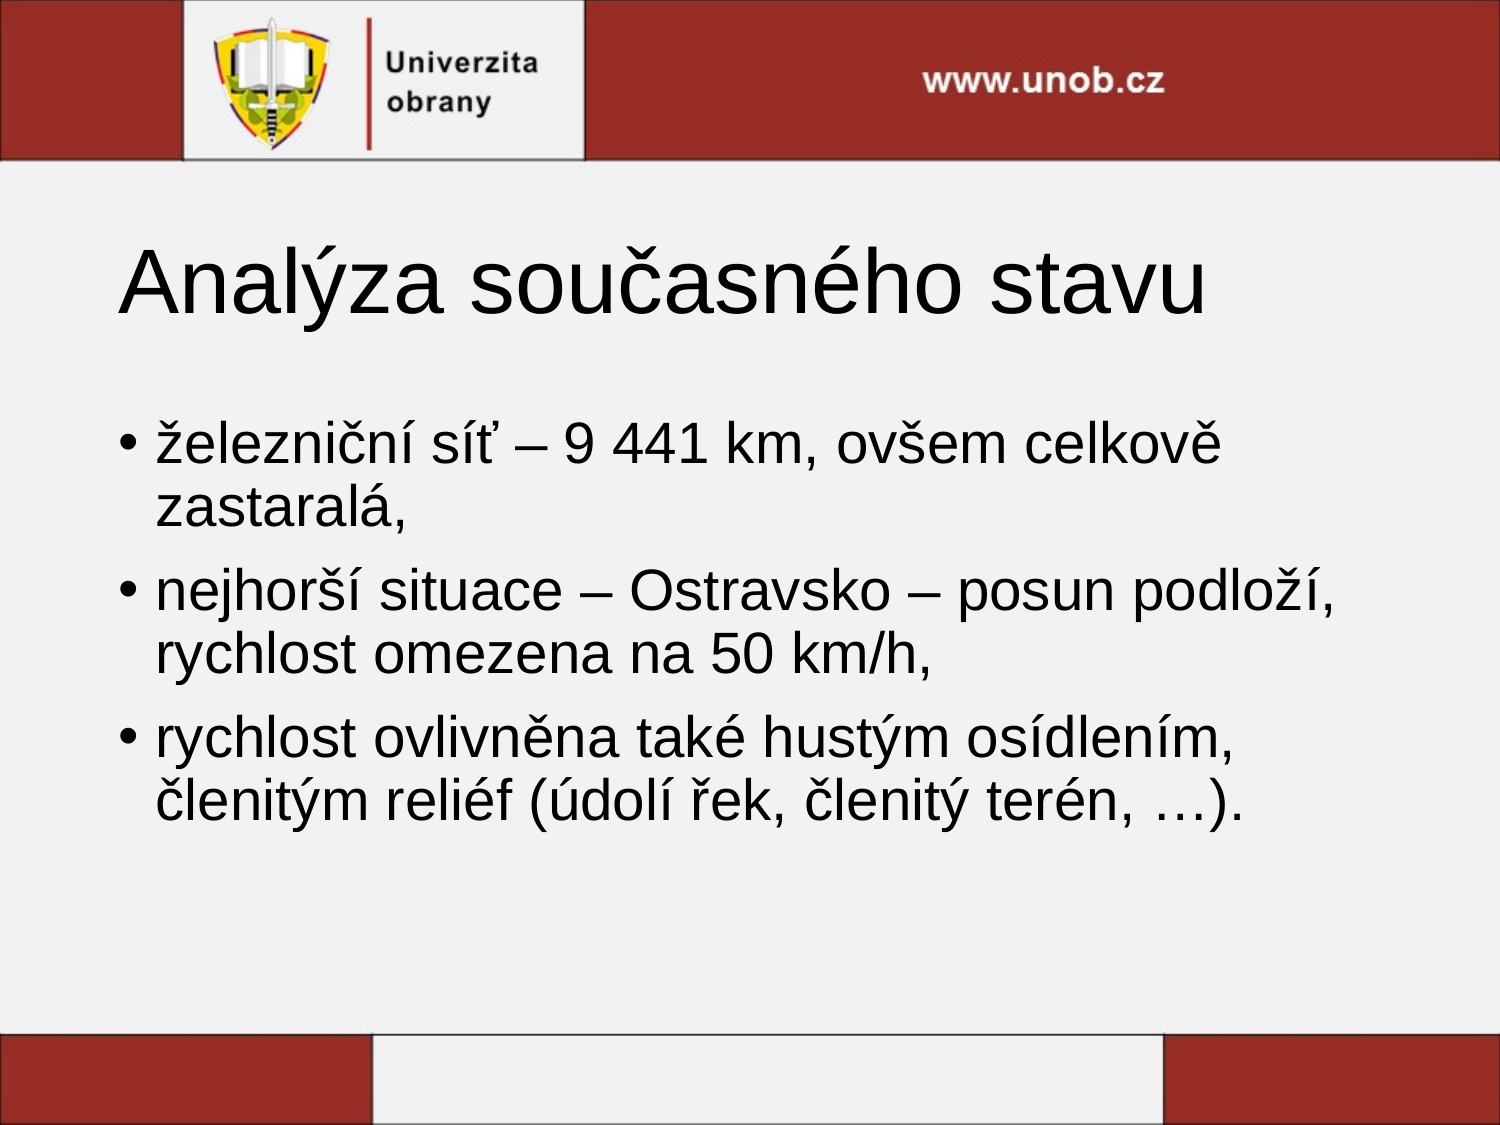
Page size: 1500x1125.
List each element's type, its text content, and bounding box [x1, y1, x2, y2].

picture [0, 0, 1500, 1125]
list železniční síť – 9 441 km, ovšem celkově zastaralá, nejhorší situace – Ostravsko – posun podloží, rychlost omezena na 50 km/h, rychlost ovlivněna také hustým osídlením, členitým reliéf (údolí řek, členitý terén, …). [103, 406, 1397, 1014]
title Analýza současného stavu [103, 175, 1397, 393]
